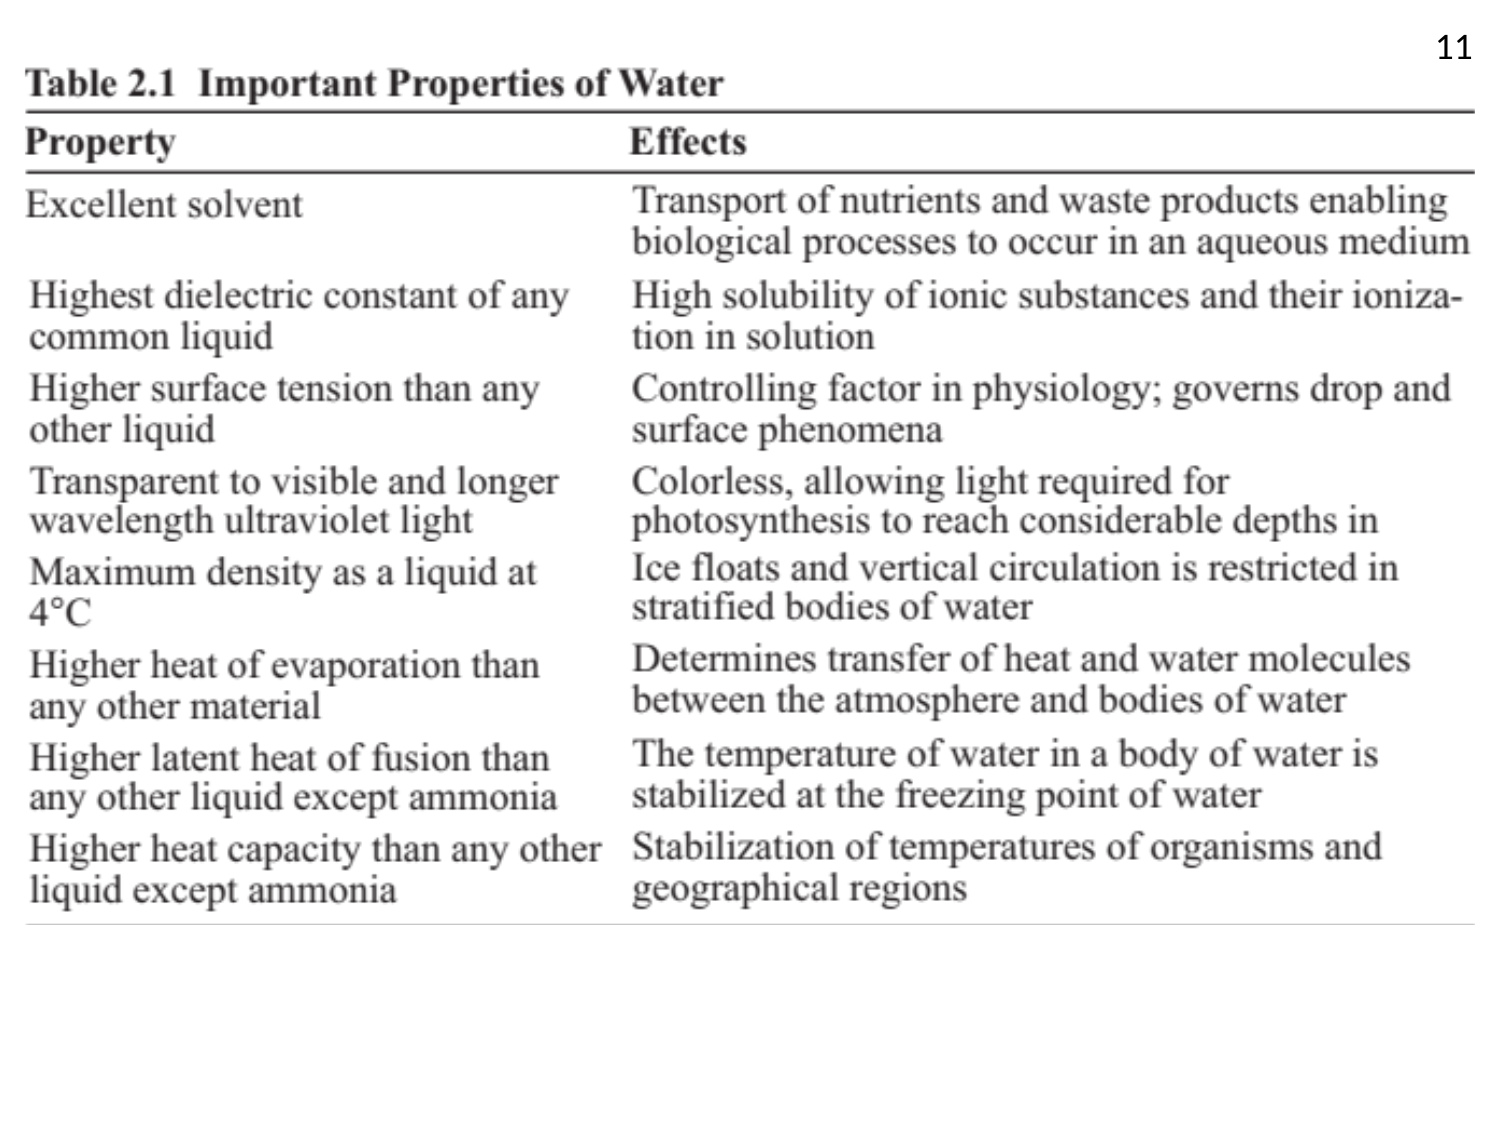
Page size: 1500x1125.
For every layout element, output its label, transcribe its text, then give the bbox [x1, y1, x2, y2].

picture [24, 62, 1476, 926]
text_box 11 [1399, 14, 1488, 74]
